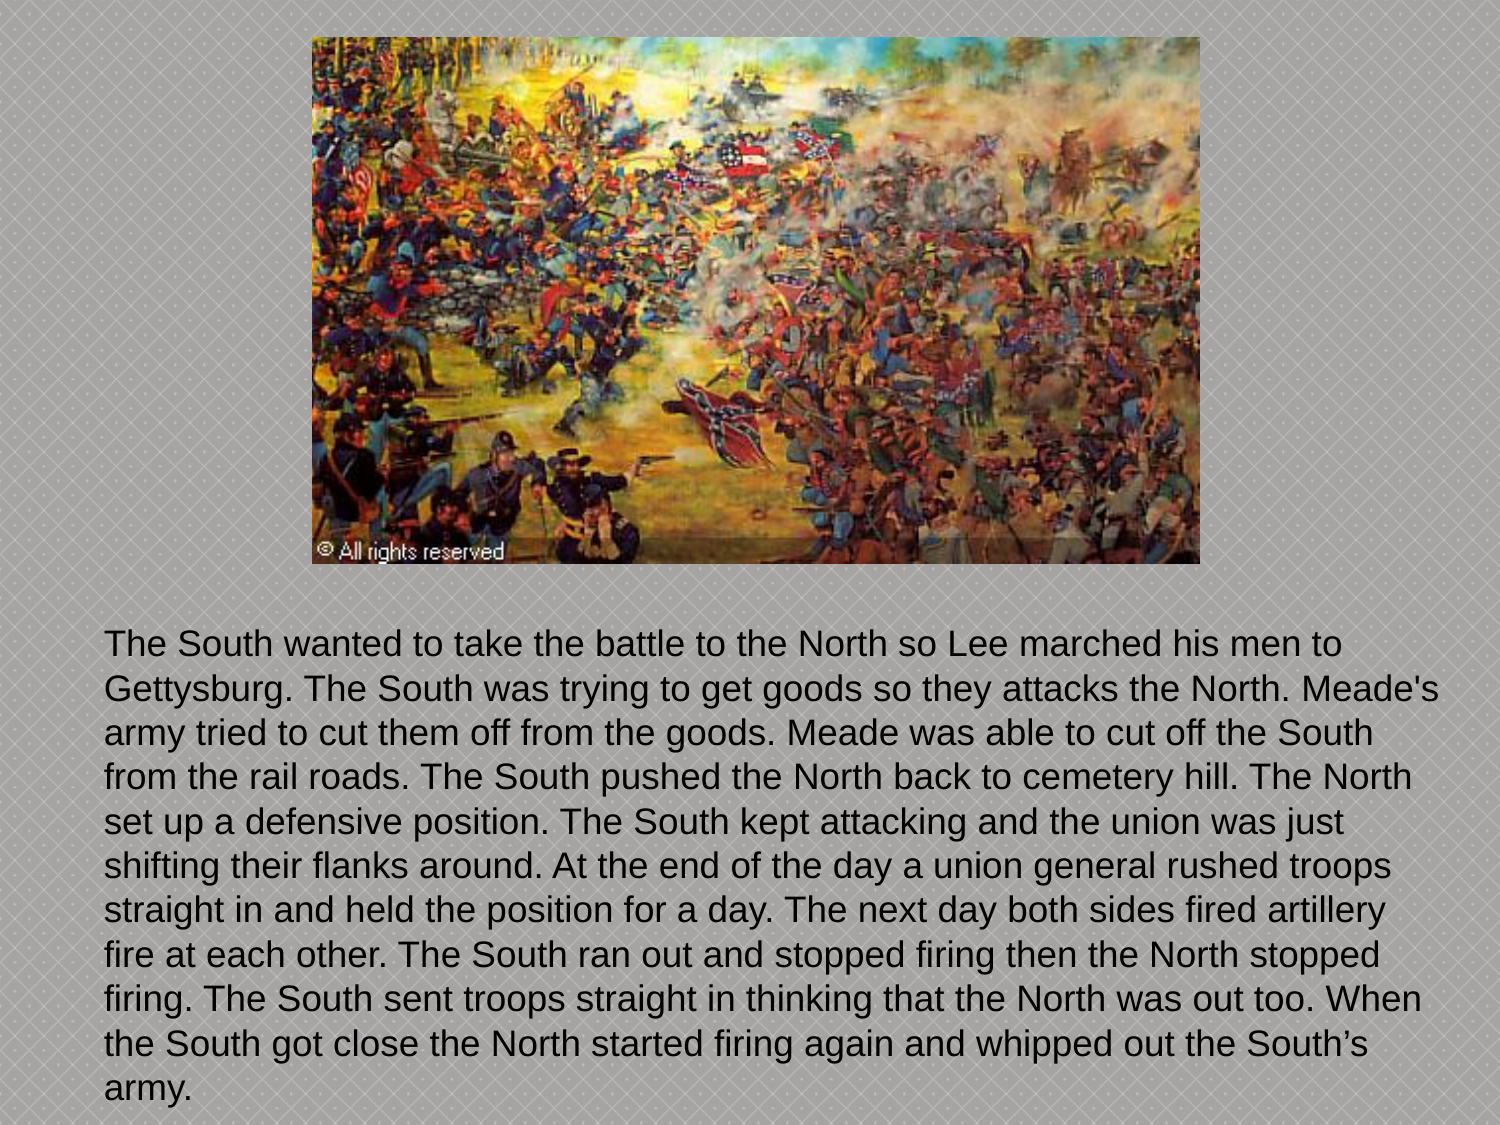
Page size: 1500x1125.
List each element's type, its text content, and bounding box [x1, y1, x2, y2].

list The South wanted to take the battle to the North so Lee marched his men to Gettysburg. The South was trying to get goods so they attacks the North. Meade's army tried to cut them off from the goods. Meade was able to cut off the South from the rail roads. The South pushed the North back to cemetery hill. The North set up a defensive position. The South kept attacking and the union was just shifting their flanks around. At the end of the day a union general rushed troops straight in and held the position for a day. The next day both sides fired artillery fire at each other. The South ran out and stopped firing then the North stopped firing. The South sent troops straight in thinking that the North was out too. When the South got close the North started firing again and whipped out the South’s army. [24, 612, 1457, 1125]
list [312, 37, 1201, 564]
